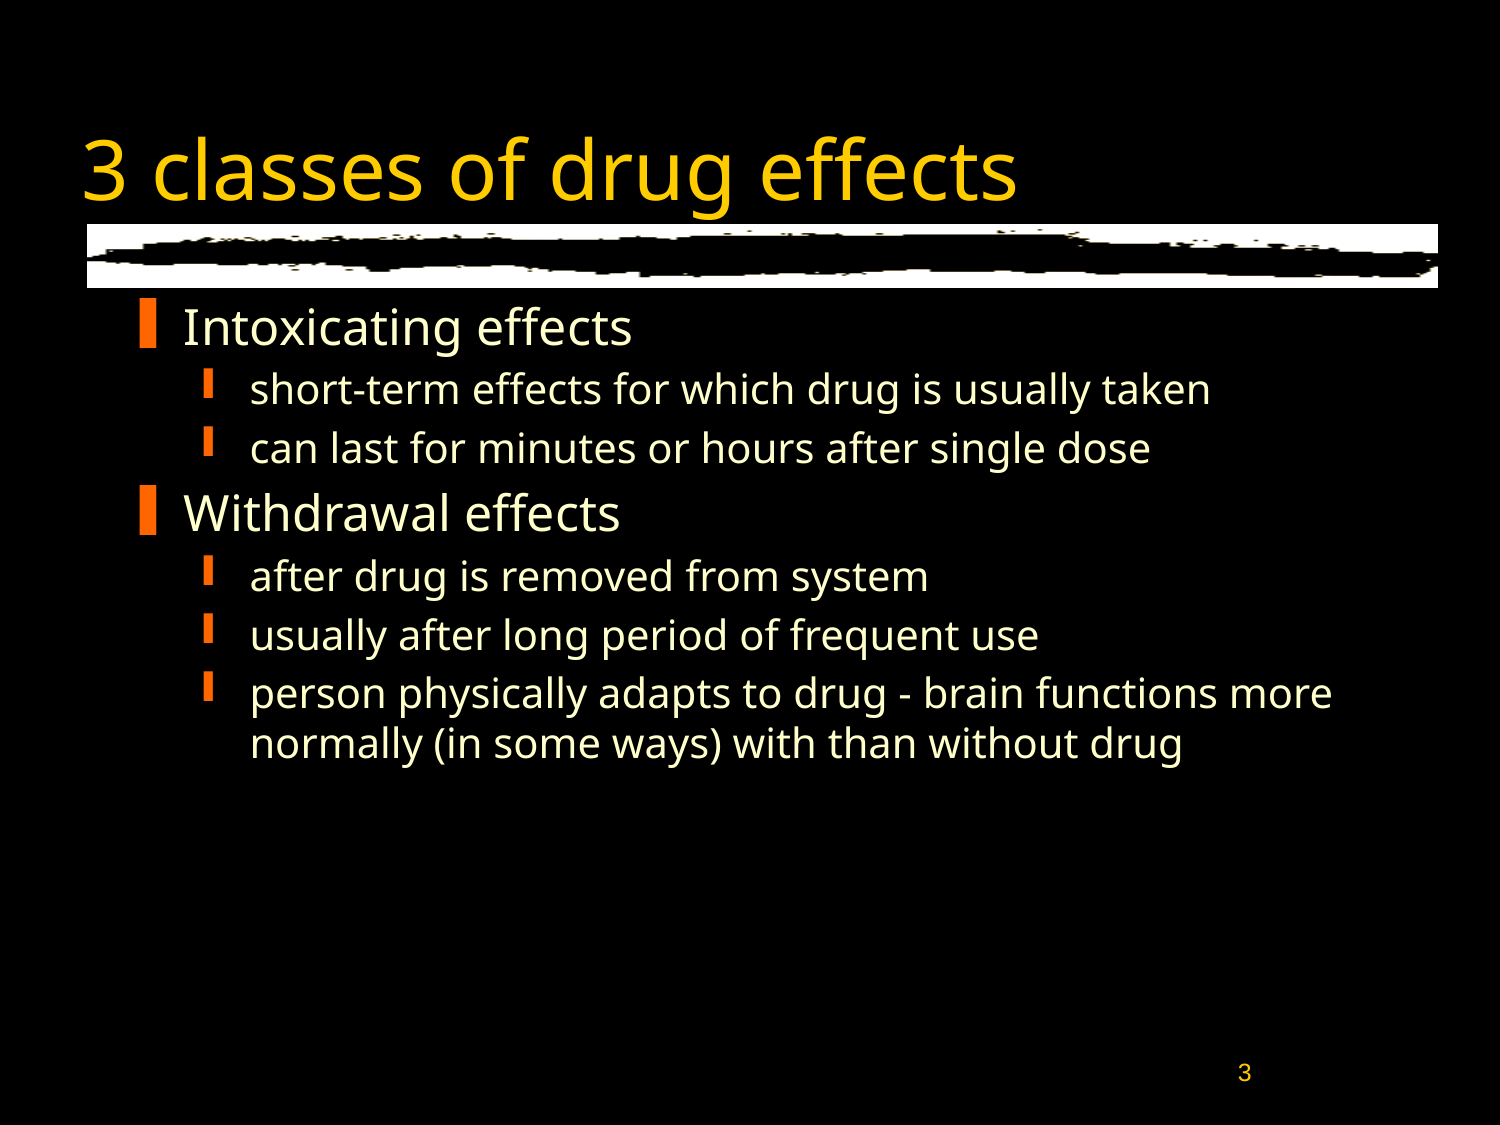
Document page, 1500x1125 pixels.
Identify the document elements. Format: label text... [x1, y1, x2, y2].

list Intoxicating effects short-term effects for which drug is usually taken can last for minutes or hours after single dose Withdrawal effects after drug is removed from system usually after long period of frequent use person physically adapts to drug - brain functions more normally (in some ways) with than without drug [112, 287, 1455, 973]
title 3 classes of drug effects [66, 37, 1342, 226]
